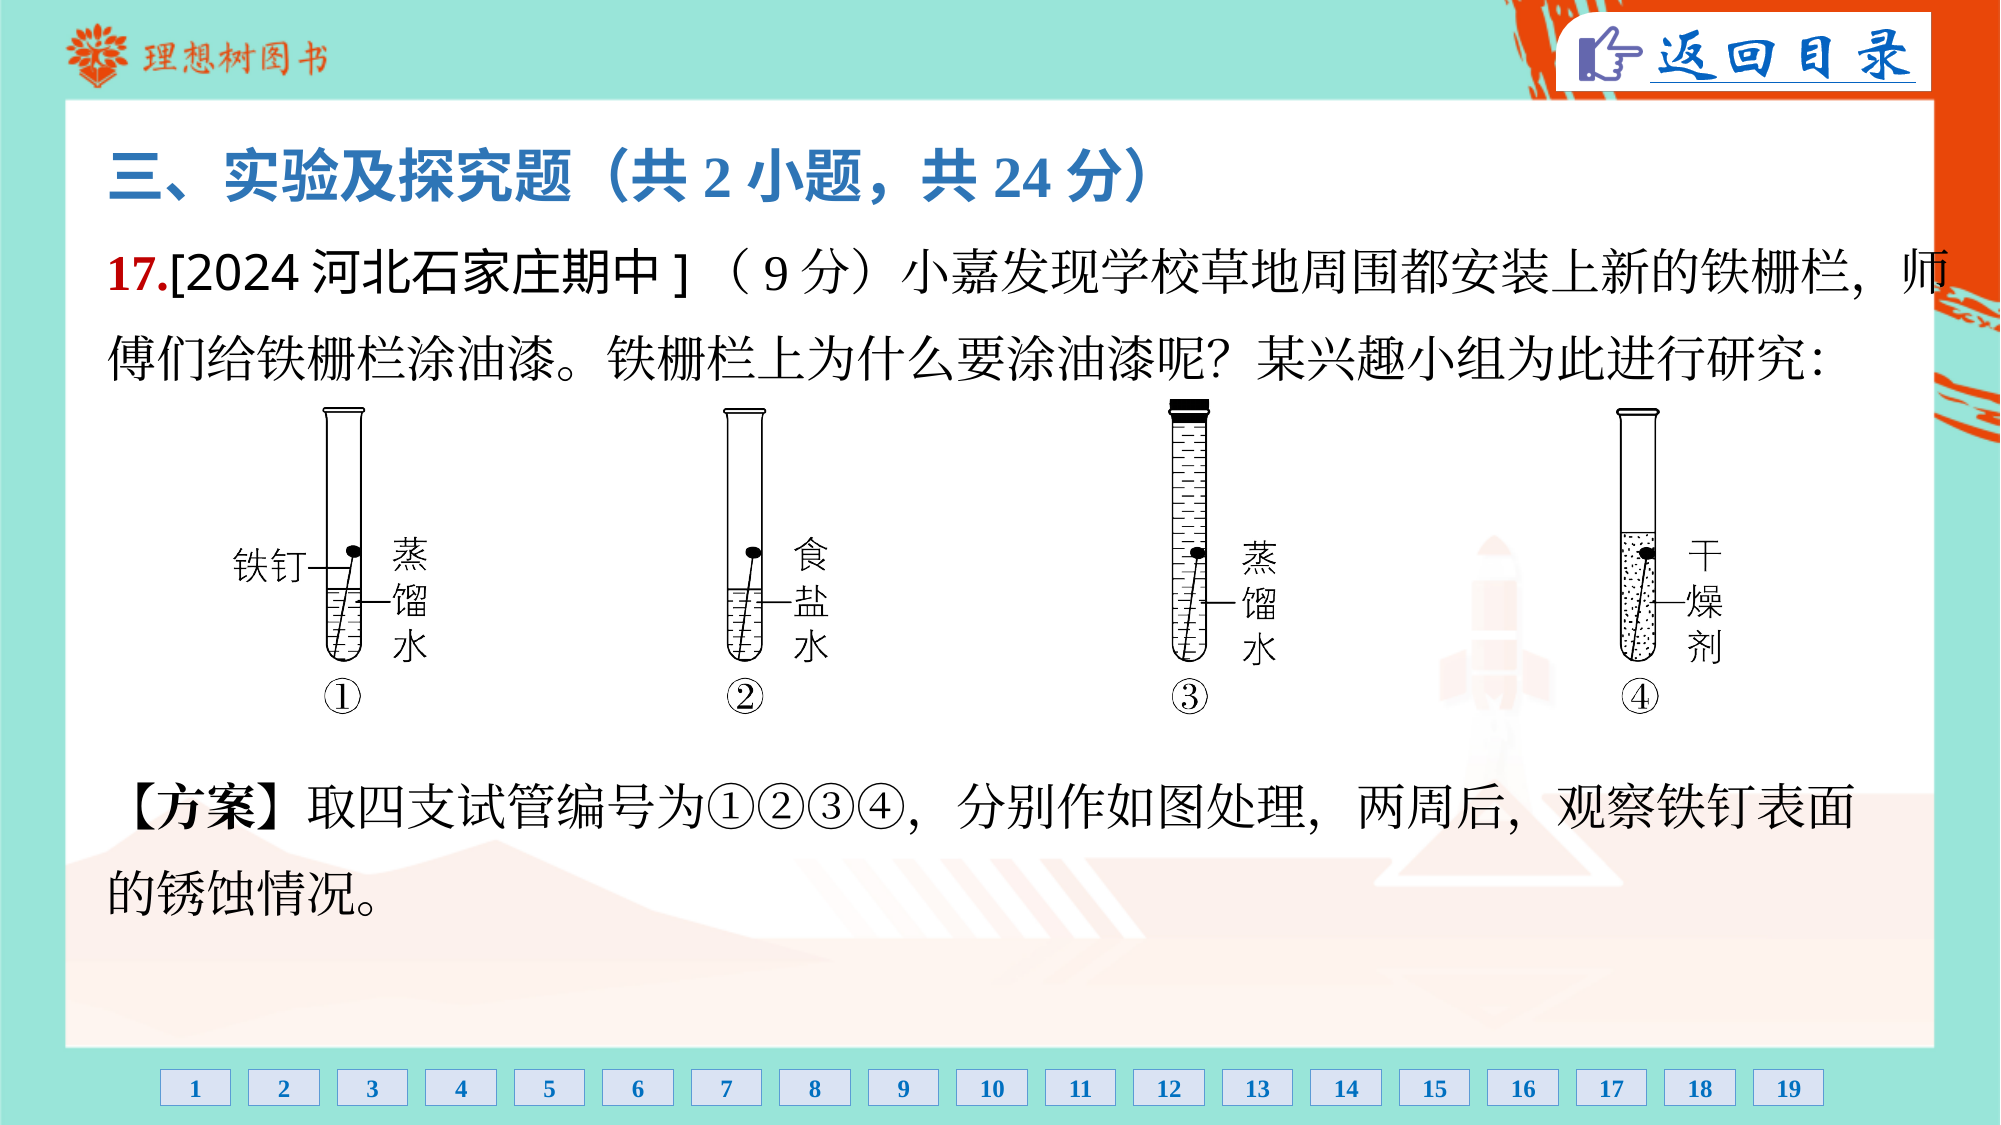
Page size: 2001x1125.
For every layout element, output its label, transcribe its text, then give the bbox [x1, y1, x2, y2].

text_box 三、实验及探究题（共2小题，共24分） [106, 138, 1895, 208]
picture [0, 0, 2000, 1125]
text_box 【方案】取四支试管编号为①②③④，分别作如图处理，两周后，观察铁钉表面 的锈蚀情况。 [106, 743, 1895, 914]
text_box 17.[2024河北石家庄期中]（9分）小嘉发现学校草地周围都安装上新的铁栅栏，师 傅们给铁栅栏涂油漆。铁栅栏上为什么要涂油漆呢？某兴趣小组为此进行研究： [106, 208, 1895, 378]
